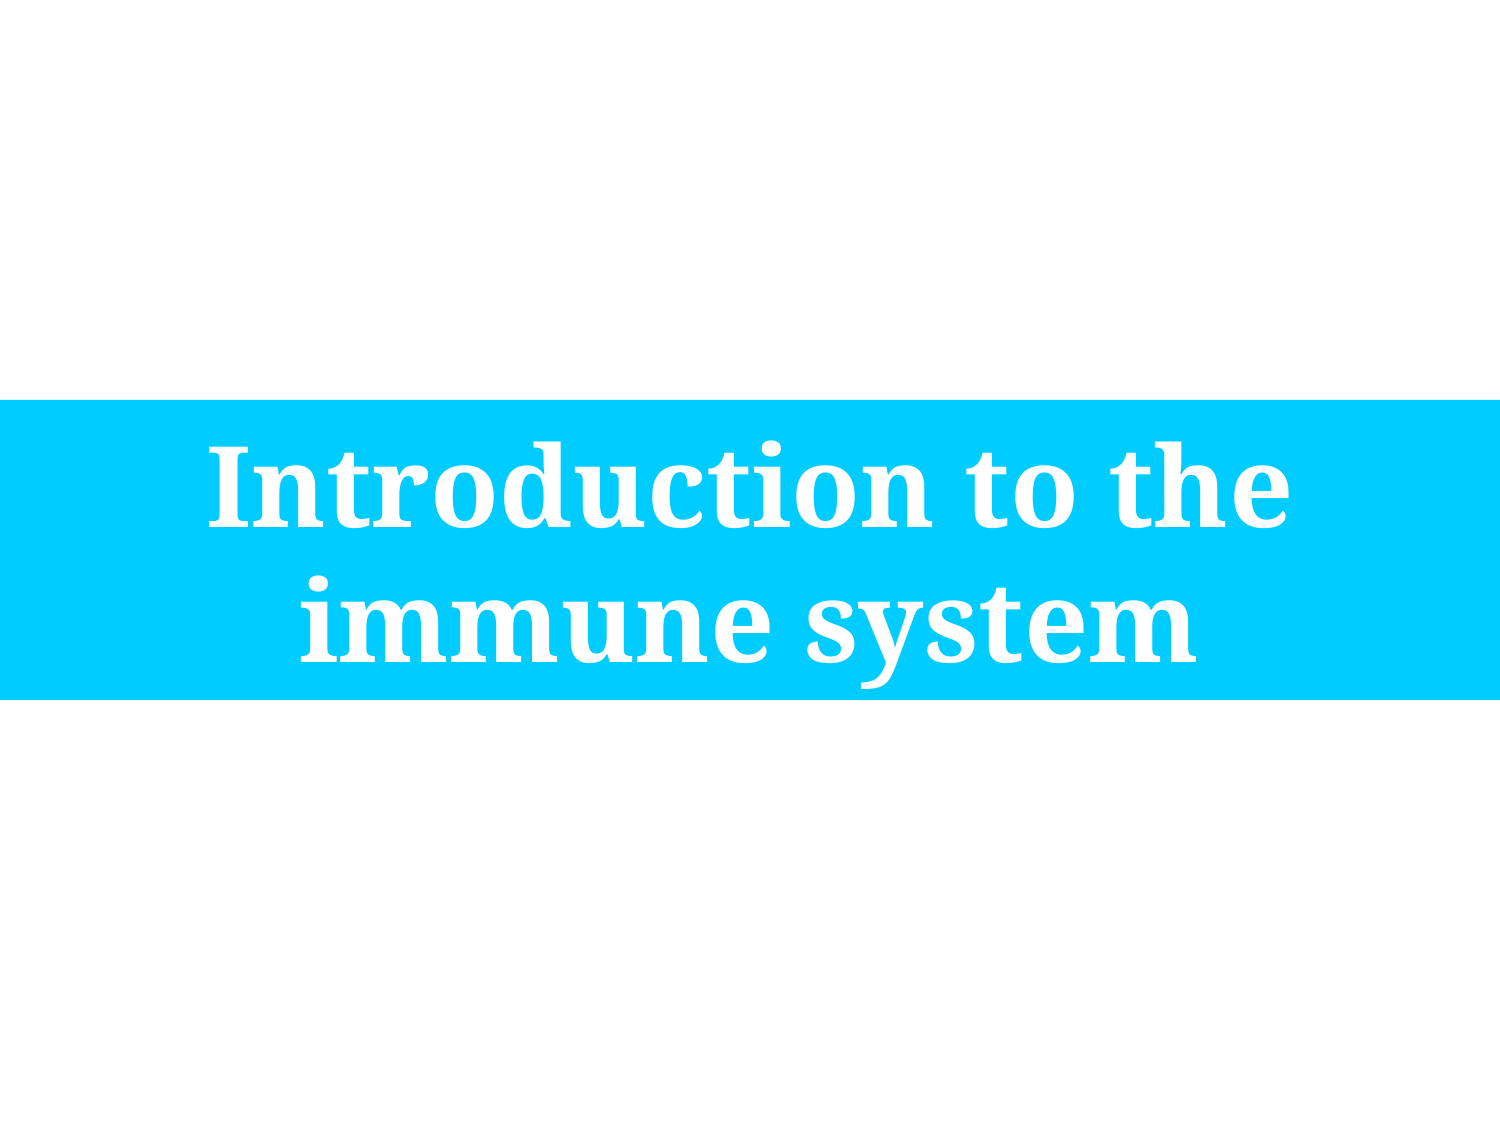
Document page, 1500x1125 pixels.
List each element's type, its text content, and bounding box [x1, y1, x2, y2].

title Introduction to the immune system [0, 399, 1500, 700]
